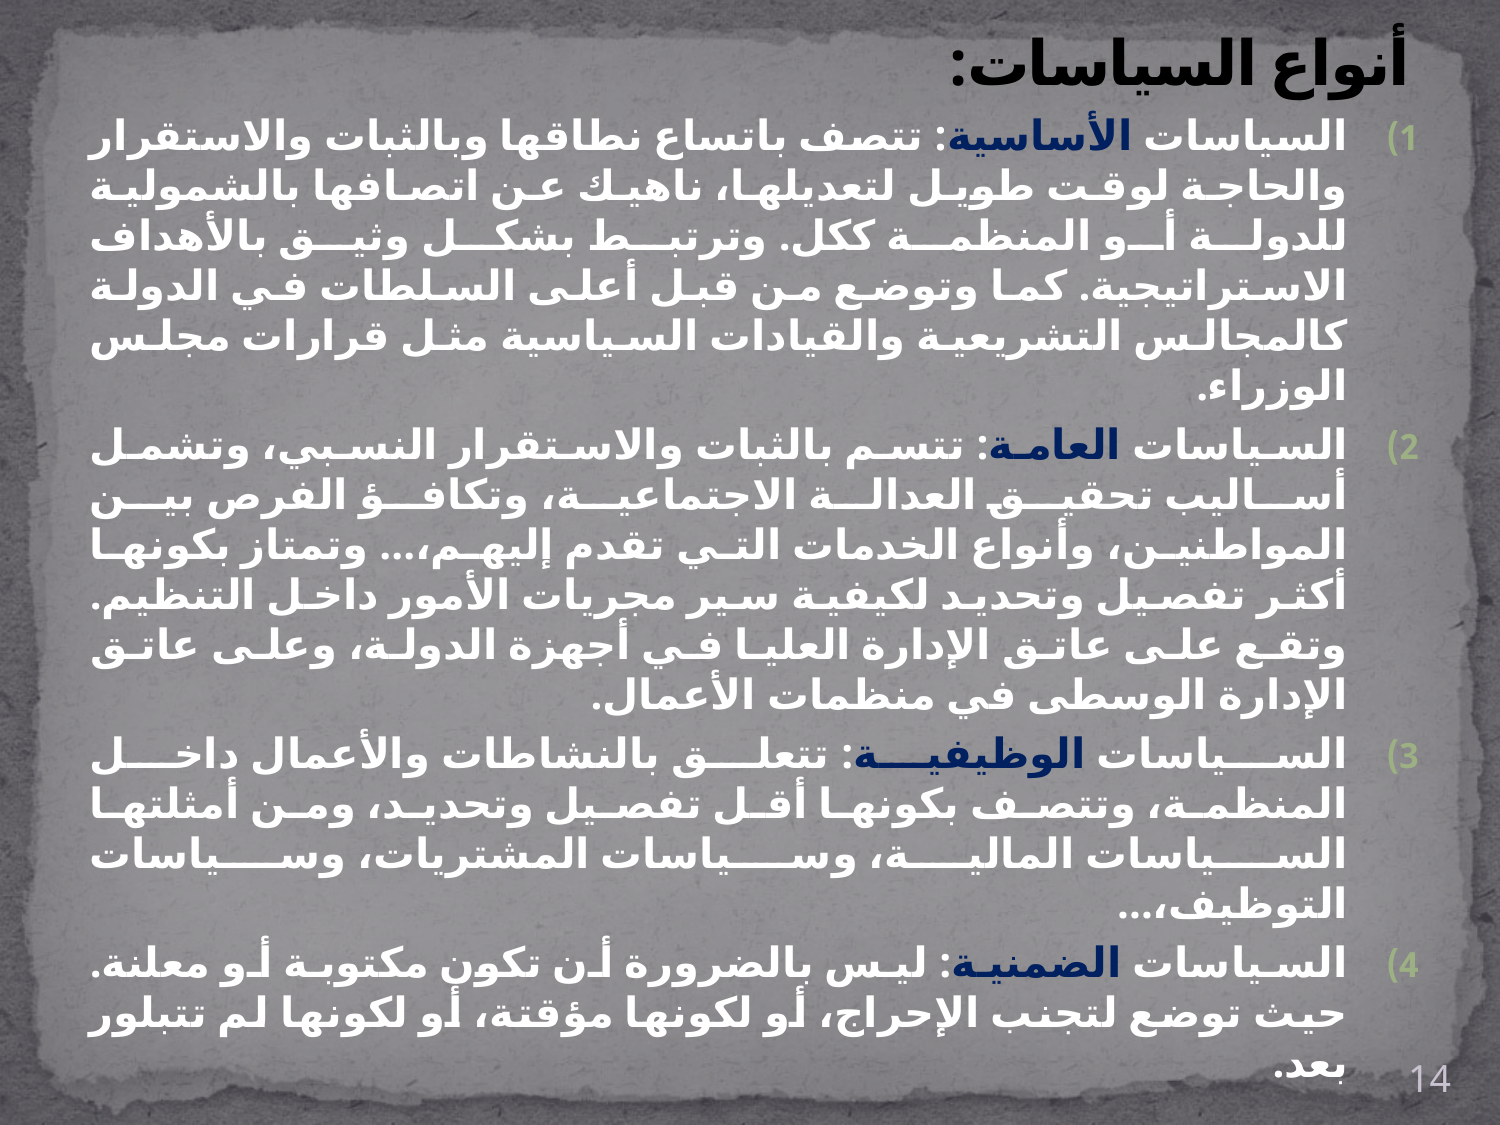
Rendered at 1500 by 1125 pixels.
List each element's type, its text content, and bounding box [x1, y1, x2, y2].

title أنواع السياسات: [74, 0, 1425, 106]
list السياسات الأساسية: تتصف باتساع نطاقها وبالثبات والاستقرار والحاجة لوقت طويل لتعديلها، ناهيك عن اتصافها بالشمولية للدولة أو المنظمة ككل. وترتبط بشكل وثيق بالأهداف الاستراتيجية. كما وتوضع من قبل أعلى السلطات في الدولة كالمجالس التشريعية والقيادات السياسية مثل قرارات مجلس الوزراء. السياسات العامة: تتسم بالثبات والاستقرار النسبي، وتشمل أساليب تحقيق العدالة الاجتماعية، وتكافؤ الفرص بين المواطنين، وأنواع الخدمات التي تقدم إليهم،... وتمتاز بكونها أكثر تفصيل وتحديد لكيفية سير مجريات الأمور داخل التنظيم. وتقع على عاتق الإدارة العليا في أجهزة الدولة، وعلى عاتق الإدارة الوسطى في منظمات الأعمال. السياسات الوظيفية: تتعلق بالنشاطات والأعمال داخل المنظمة، وتتصف بكونها أقل تفصيل وتحديد، ومن أمثلتها السياسات المالية، وسياسات المشتريات، وسياسات التوظيف،... السياسات الضمنية: ليس بالضرورة أن تكون مكتوبة أو معلنة. حيث توضع لتجنب الإحراج، أو لكونها مؤقتة، أو لكونها لم تتبلور بعد. [75, 106, 1425, 1094]
slide_number 14 [1379, 1042, 1480, 1118]
